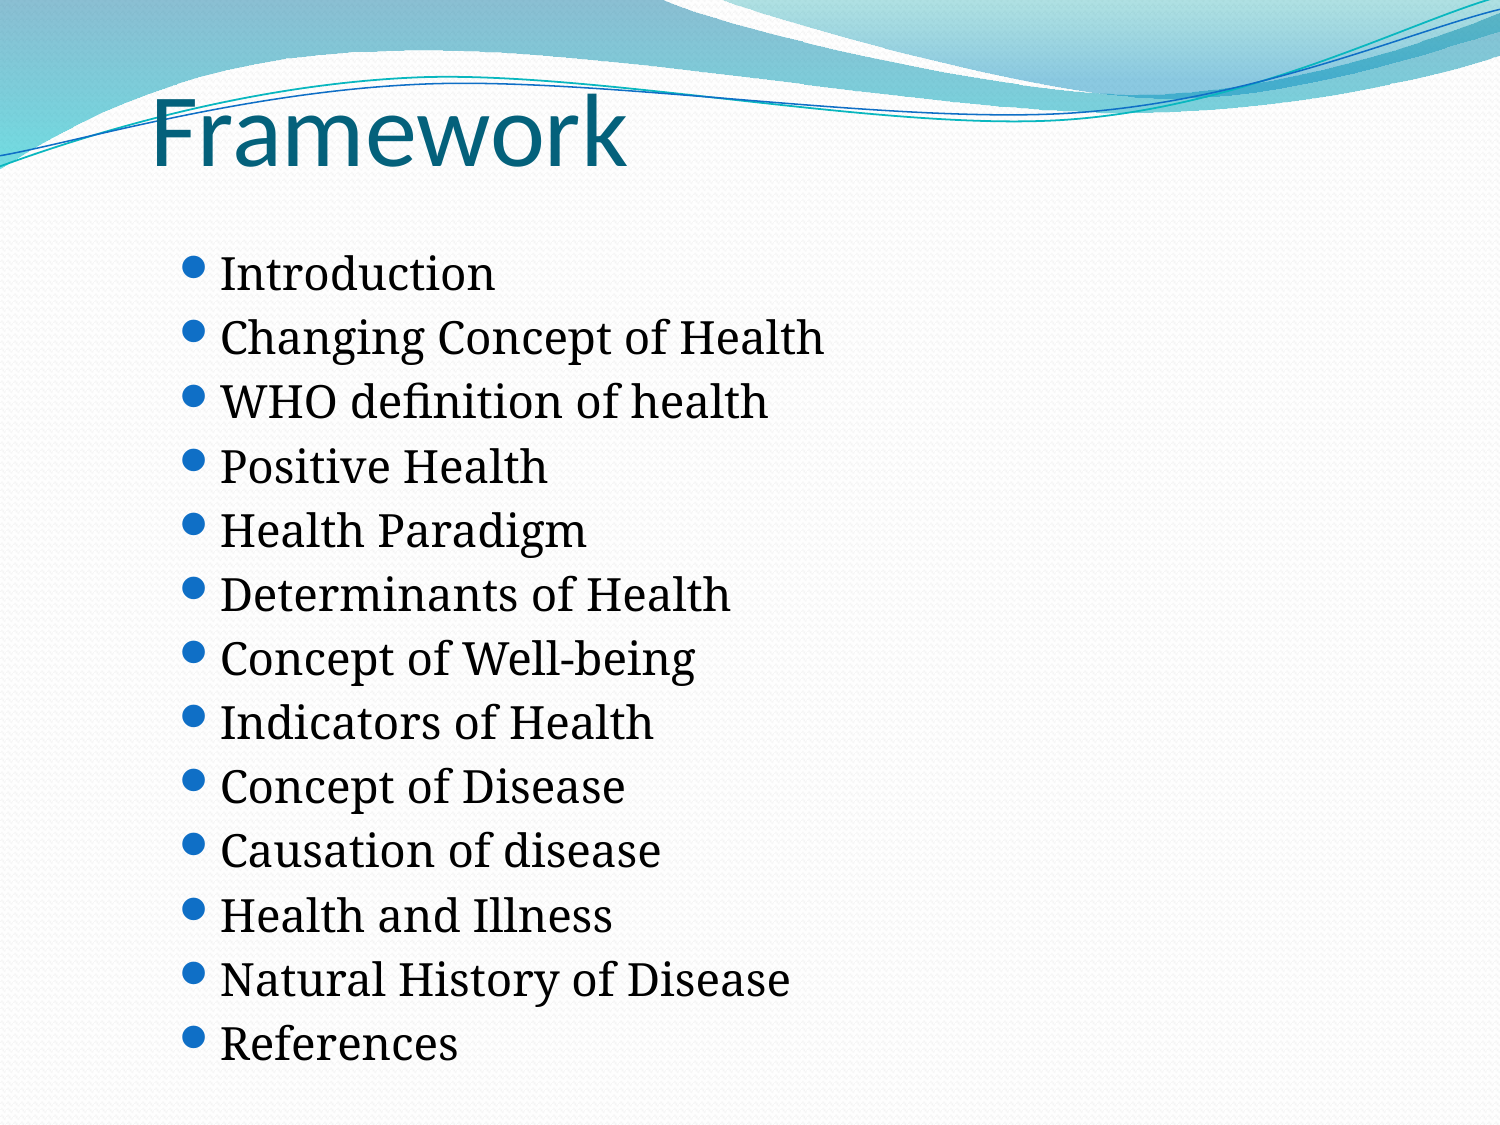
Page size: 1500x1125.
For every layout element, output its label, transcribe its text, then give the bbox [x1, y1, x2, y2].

title Framework [150, 0, 1500, 188]
list Introduction Changing Concept of Health WHO definition of health Positive Health Health Paradigm Determinants of Health Concept of Well-being Indicators of Health Concept of Disease Causation of disease Health and Illness Natural History of Disease References [99, 237, 1450, 1000]
